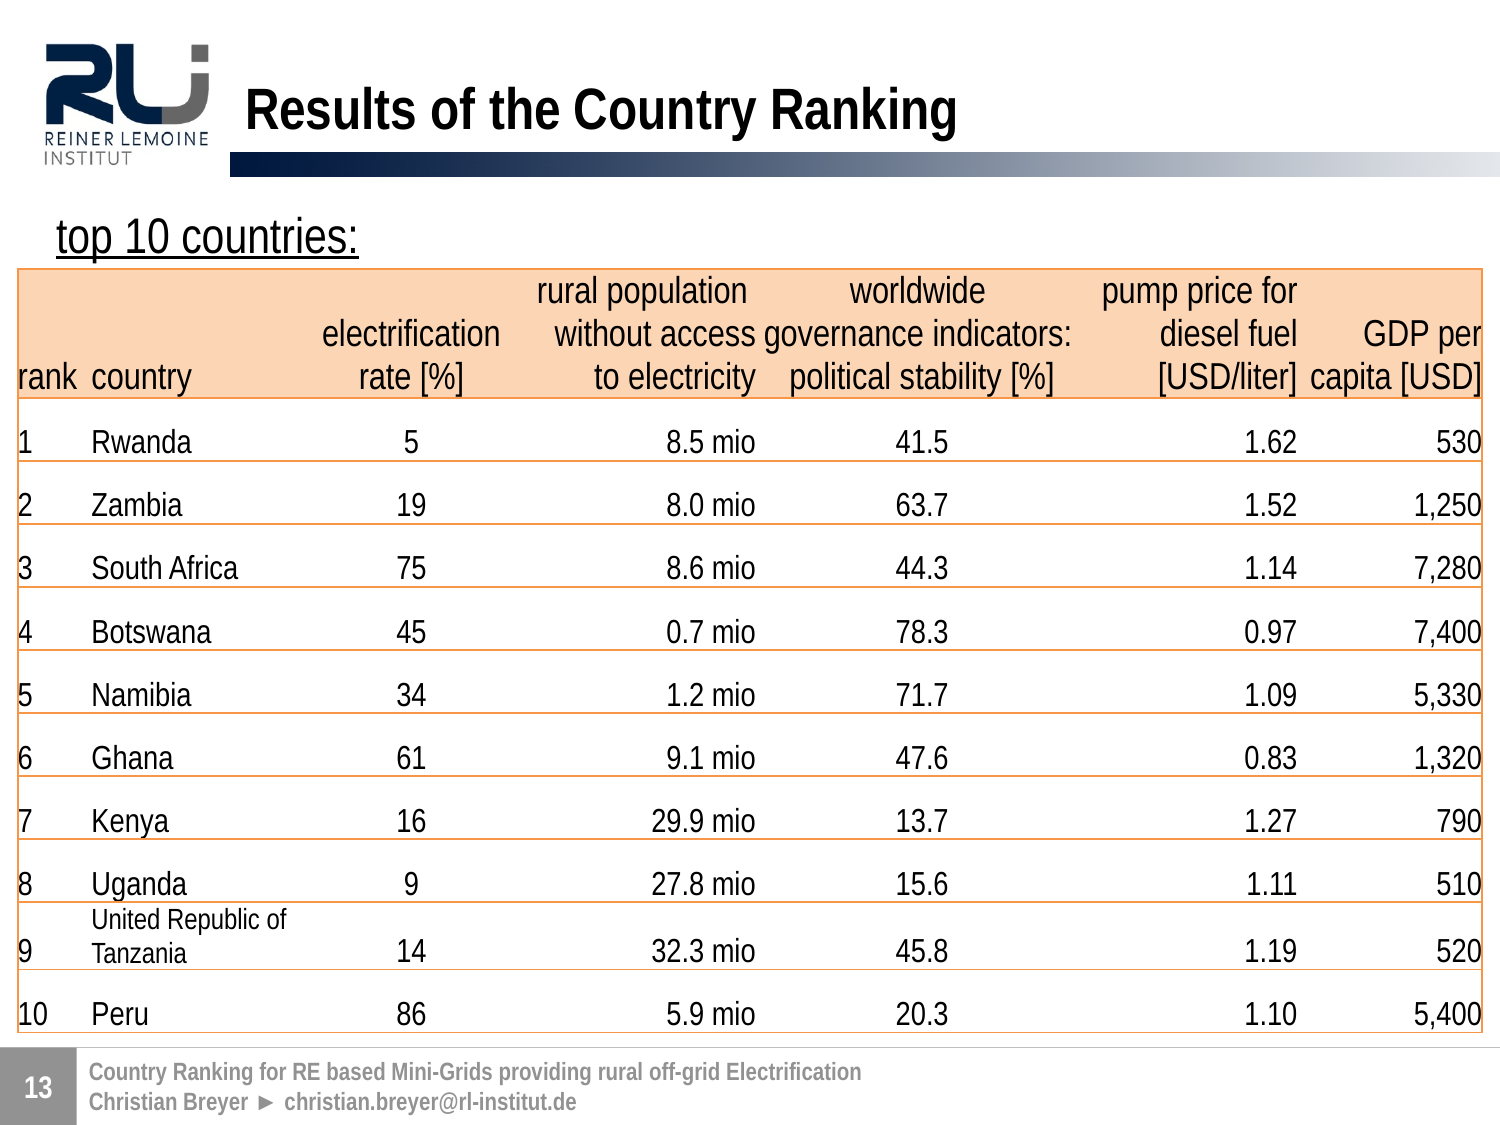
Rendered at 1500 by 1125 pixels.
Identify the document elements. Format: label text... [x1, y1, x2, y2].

table_cell 45.8 [756, 903, 1088, 969]
table_cell 4 [19, 588, 91, 649]
table_header rural population without access to electricity [510, 270, 756, 397]
table_cell 1.62 [1088, 399, 1298, 460]
table_cell Rwanda [91, 399, 313, 460]
table_cell Uganda [91, 840, 313, 901]
table_header electrification rate [%] [313, 270, 510, 397]
table_cell 5,400 [1298, 970, 1481, 1032]
picture [230, 152, 1500, 177]
table_cell 3 [19, 525, 91, 586]
table_cell 45 [313, 588, 510, 649]
table_cell 0.83 [1088, 714, 1298, 775]
table_cell 86 [313, 970, 510, 1032]
table_cell 1,250 [1298, 462, 1481, 523]
table_cell Ghana [91, 714, 313, 775]
table_cell 7,400 [1298, 588, 1481, 649]
table_cell 8.5 mio [510, 399, 756, 460]
table_cell 14 [313, 903, 510, 969]
table_cell 78.3 [756, 588, 1088, 649]
table_cell 47.6 [756, 714, 1088, 775]
table_cell 41.5 [756, 399, 1088, 460]
table_cell 1.10 [1088, 970, 1298, 1032]
table_cell 27.8 mio [510, 840, 756, 901]
table_cell 5 [313, 399, 510, 460]
table_cell 1.52 [1088, 462, 1298, 523]
table_cell 9 [313, 840, 510, 901]
table_cell 15.6 [756, 840, 1088, 901]
table_cell 7 [19, 777, 91, 838]
table_cell 75 [313, 525, 510, 586]
table_cell 29.9 mio [510, 777, 756, 838]
table_cell 5,330 [1298, 651, 1481, 712]
table_cell Zambia [91, 462, 313, 523]
table_cell 1.14 [1088, 525, 1298, 586]
table_cell 19 [313, 462, 510, 523]
picture [44, 43, 210, 166]
table_cell 2 [19, 462, 91, 523]
table_cell 16 [313, 777, 510, 838]
table_cell 1.2 mio [510, 651, 756, 712]
table_cell 8.0 mio [510, 462, 756, 523]
table_cell United Republic of Tanzania [91, 903, 313, 969]
table_cell 530 [1298, 399, 1481, 460]
table_cell 0.97 [1088, 588, 1298, 649]
table_cell 61 [313, 714, 510, 775]
table_cell Botswana [91, 588, 313, 649]
table_cell 9.1 mio [510, 714, 756, 775]
table_cell 32.3 mio [510, 903, 756, 969]
table_cell 71.7 [756, 651, 1088, 712]
table_cell South Africa [91, 525, 313, 586]
table_cell 1,320 [1298, 714, 1481, 775]
table_header country [91, 271, 313, 397]
table_cell 13.7 [756, 777, 1088, 838]
table_header pump price for diesel fuel [USD/liter] [1088, 270, 1298, 397]
table_cell 5.9 mio [510, 970, 756, 1032]
text_box top 10 countries: [41, 196, 491, 271]
table_cell 8 [19, 840, 91, 901]
table_cell 790 [1298, 777, 1481, 838]
table_cell Peru [91, 970, 313, 1032]
table_cell 1.19 [1088, 903, 1298, 969]
table_cell 1 [19, 399, 91, 460]
table_header rank [19, 270, 91, 397]
table_cell Kenya [91, 777, 313, 838]
table_cell Namibia [91, 651, 313, 712]
table_cell 1.27 [1088, 777, 1298, 838]
table_cell 20.3 [756, 970, 1088, 1032]
table_cell 0.7 mio [510, 588, 756, 649]
table_cell 10 [19, 970, 91, 1032]
table_cell 44.3 [756, 525, 1088, 586]
table_header worldwide governance indicators: political stability [%] [756, 270, 1088, 397]
table_cell 8.6 mio [510, 525, 756, 586]
table_cell 7,280 [1298, 525, 1481, 586]
table_cell 9 [19, 903, 91, 969]
table_cell 1.09 [1088, 651, 1298, 712]
table_cell 1.11 [1088, 840, 1298, 901]
table_cell 63.7 [756, 462, 1088, 523]
table_cell 510 [1298, 840, 1481, 901]
table_cell 6 [19, 714, 91, 775]
table_cell 34 [313, 651, 510, 712]
title Results of the Country Ranking [230, 45, 1425, 149]
table_header GDP per capita [USD] [1298, 270, 1481, 397]
table_cell 520 [1298, 903, 1481, 969]
table_cell 5 [19, 651, 91, 712]
